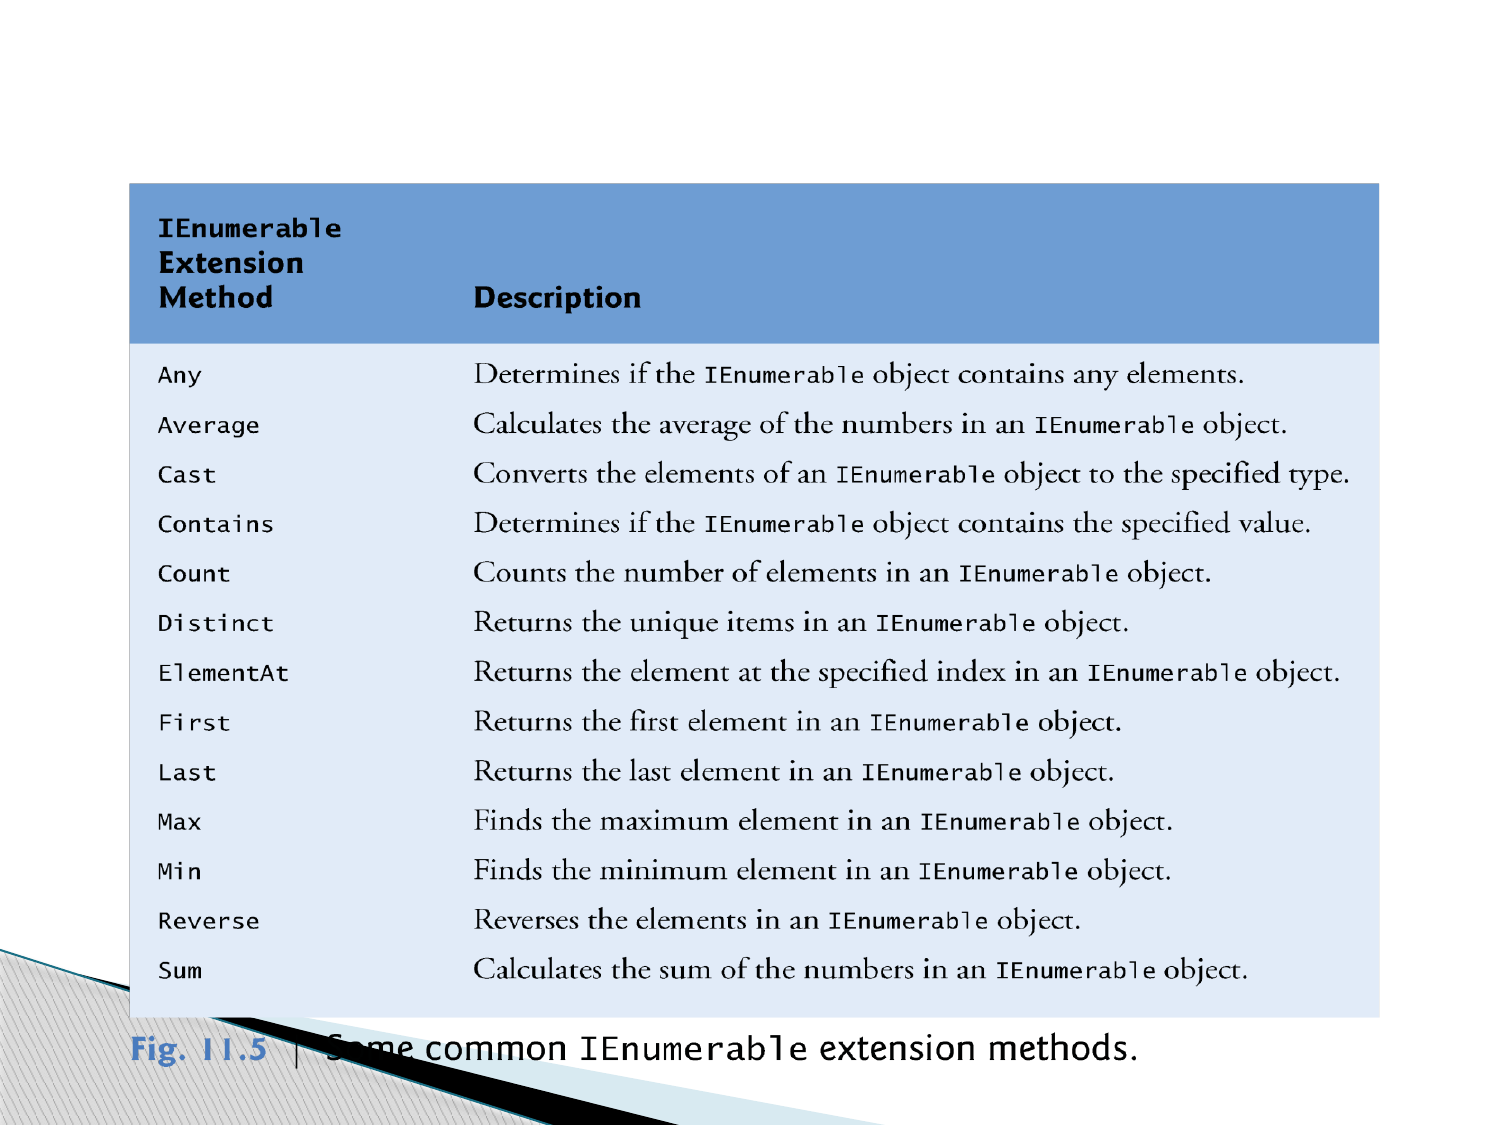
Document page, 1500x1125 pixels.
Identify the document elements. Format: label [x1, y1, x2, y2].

picture [0, 106, 1412, 1125]
